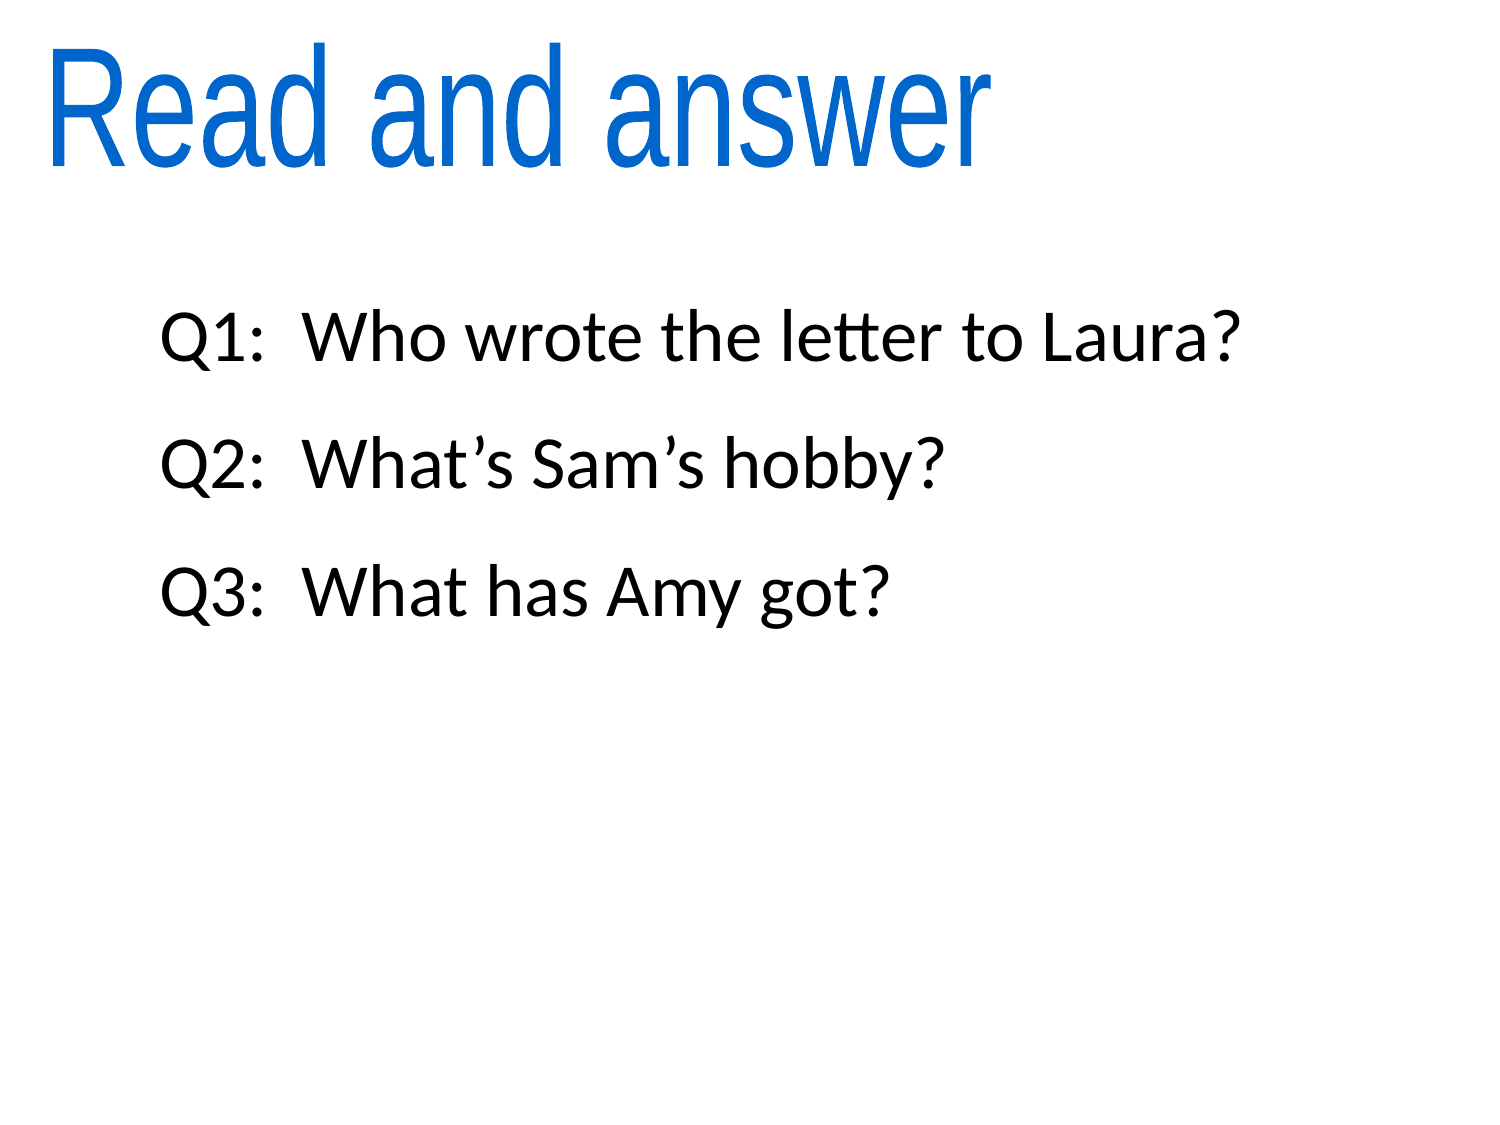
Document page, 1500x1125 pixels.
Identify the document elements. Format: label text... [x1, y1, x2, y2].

text_box Q1: Who wrote the letter to Laura? Q2: What’s Sam’s hobby? Q3: What has Amy got? [76, 278, 1500, 639]
